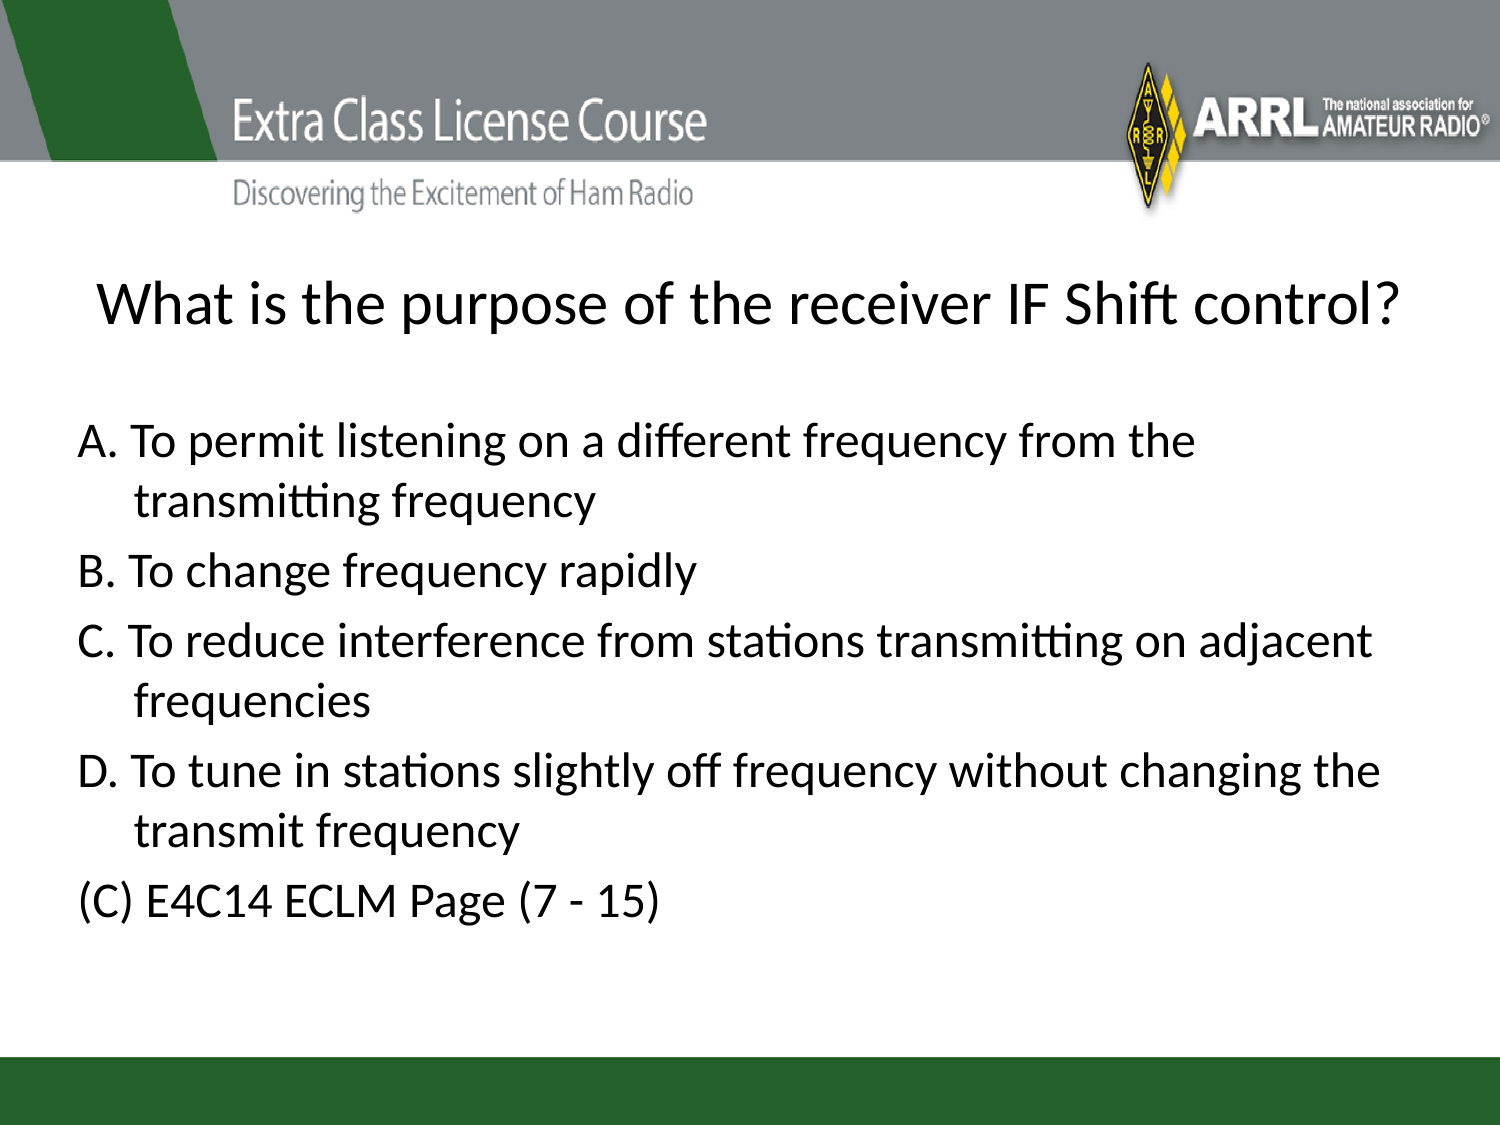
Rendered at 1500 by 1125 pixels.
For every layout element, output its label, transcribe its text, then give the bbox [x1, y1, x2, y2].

picture [0, 0, 1500, 1125]
list A. To permit listening on a different frequency from the transmitting frequency B. To change frequency rapidly C. To reduce interference from stations transmitting on adjacent frequencies D. To tune in stations slightly off frequency without changing the transmit frequency (C) E4C14 ECLM Page (7 - 15) [62, 399, 1413, 788]
title What is the purpose of the receiver IF Shift control? [75, 254, 1425, 435]
